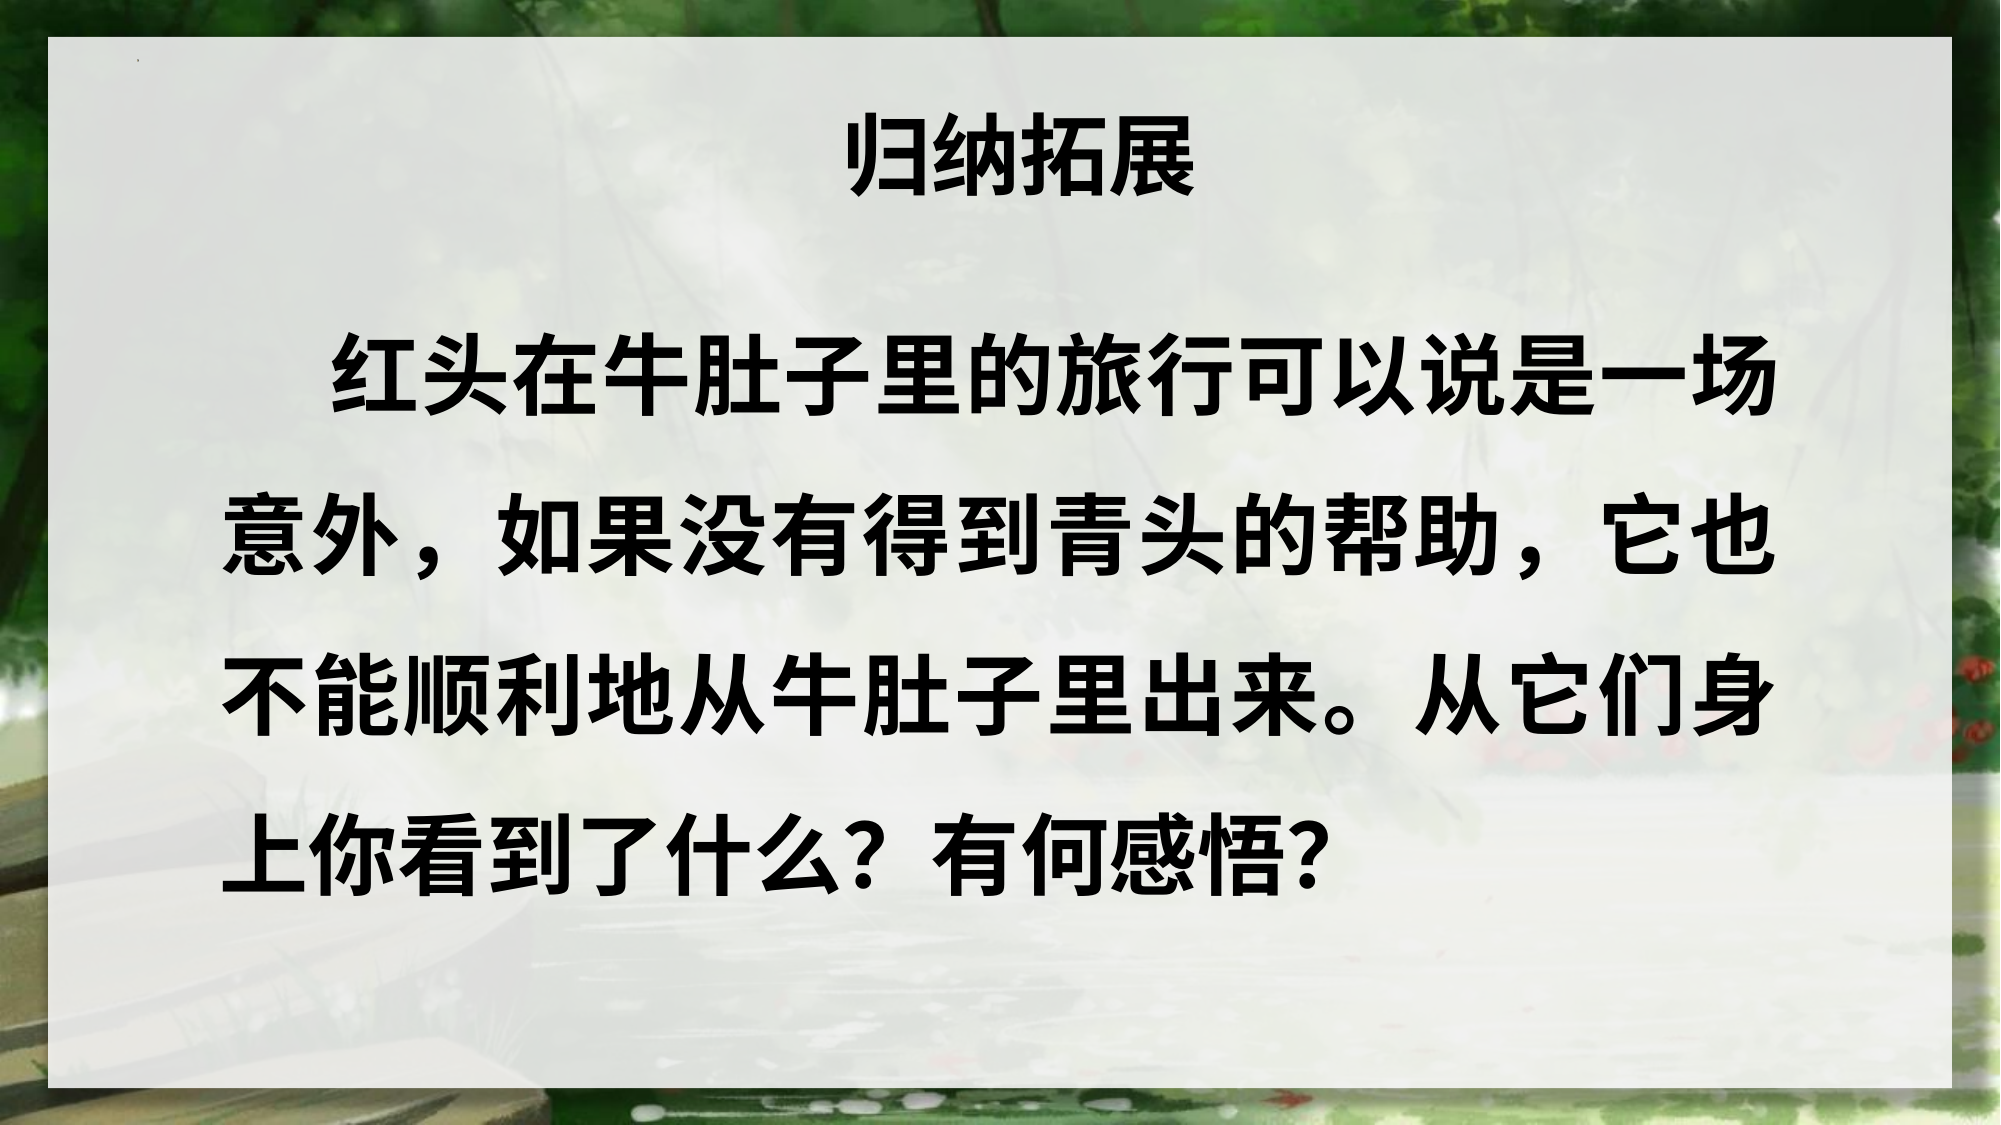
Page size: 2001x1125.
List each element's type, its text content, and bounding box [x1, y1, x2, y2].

text_box 归纳拓展 [827, 92, 1253, 215]
text_box 红头在牛肚子里的旅行可以说是一场意外，如果没有得到青头的帮助，它也不能顺利地从牛肚子里出来。从它们身上你看到了什么？有何感悟？ [204, 259, 1796, 914]
picture [0, 0, 2000, 1125]
